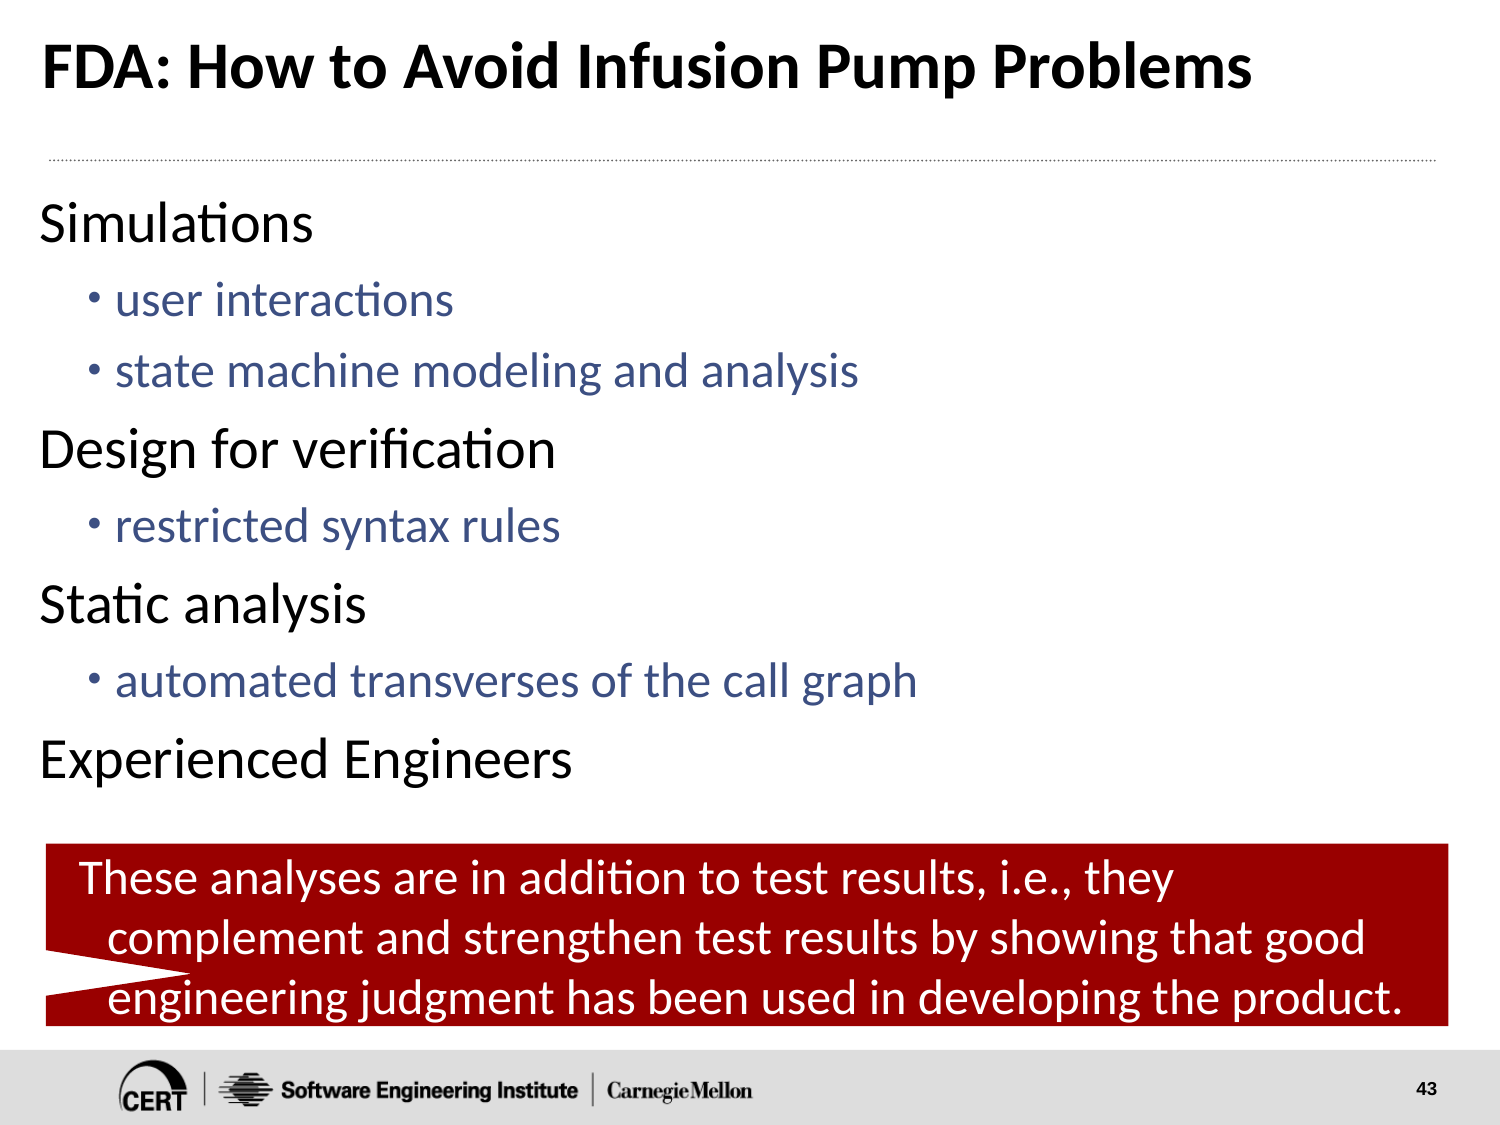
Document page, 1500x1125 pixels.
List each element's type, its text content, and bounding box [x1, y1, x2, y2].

text_box These analyses are in addition to test results, i.e., they complement and strengthen test results by showing that good engineering judgment has been used in developing the product. [43, 841, 1451, 1029]
list Simulations user interactions state machine modeling and analysis Design for verification restricted syntax rules Static analysis automated transverses of the call graph Experienced Engineers [39, 187, 1428, 808]
picture [102, 1056, 765, 1117]
title FDA: How to Avoid Infusion Pump Problems [42, 37, 1434, 155]
